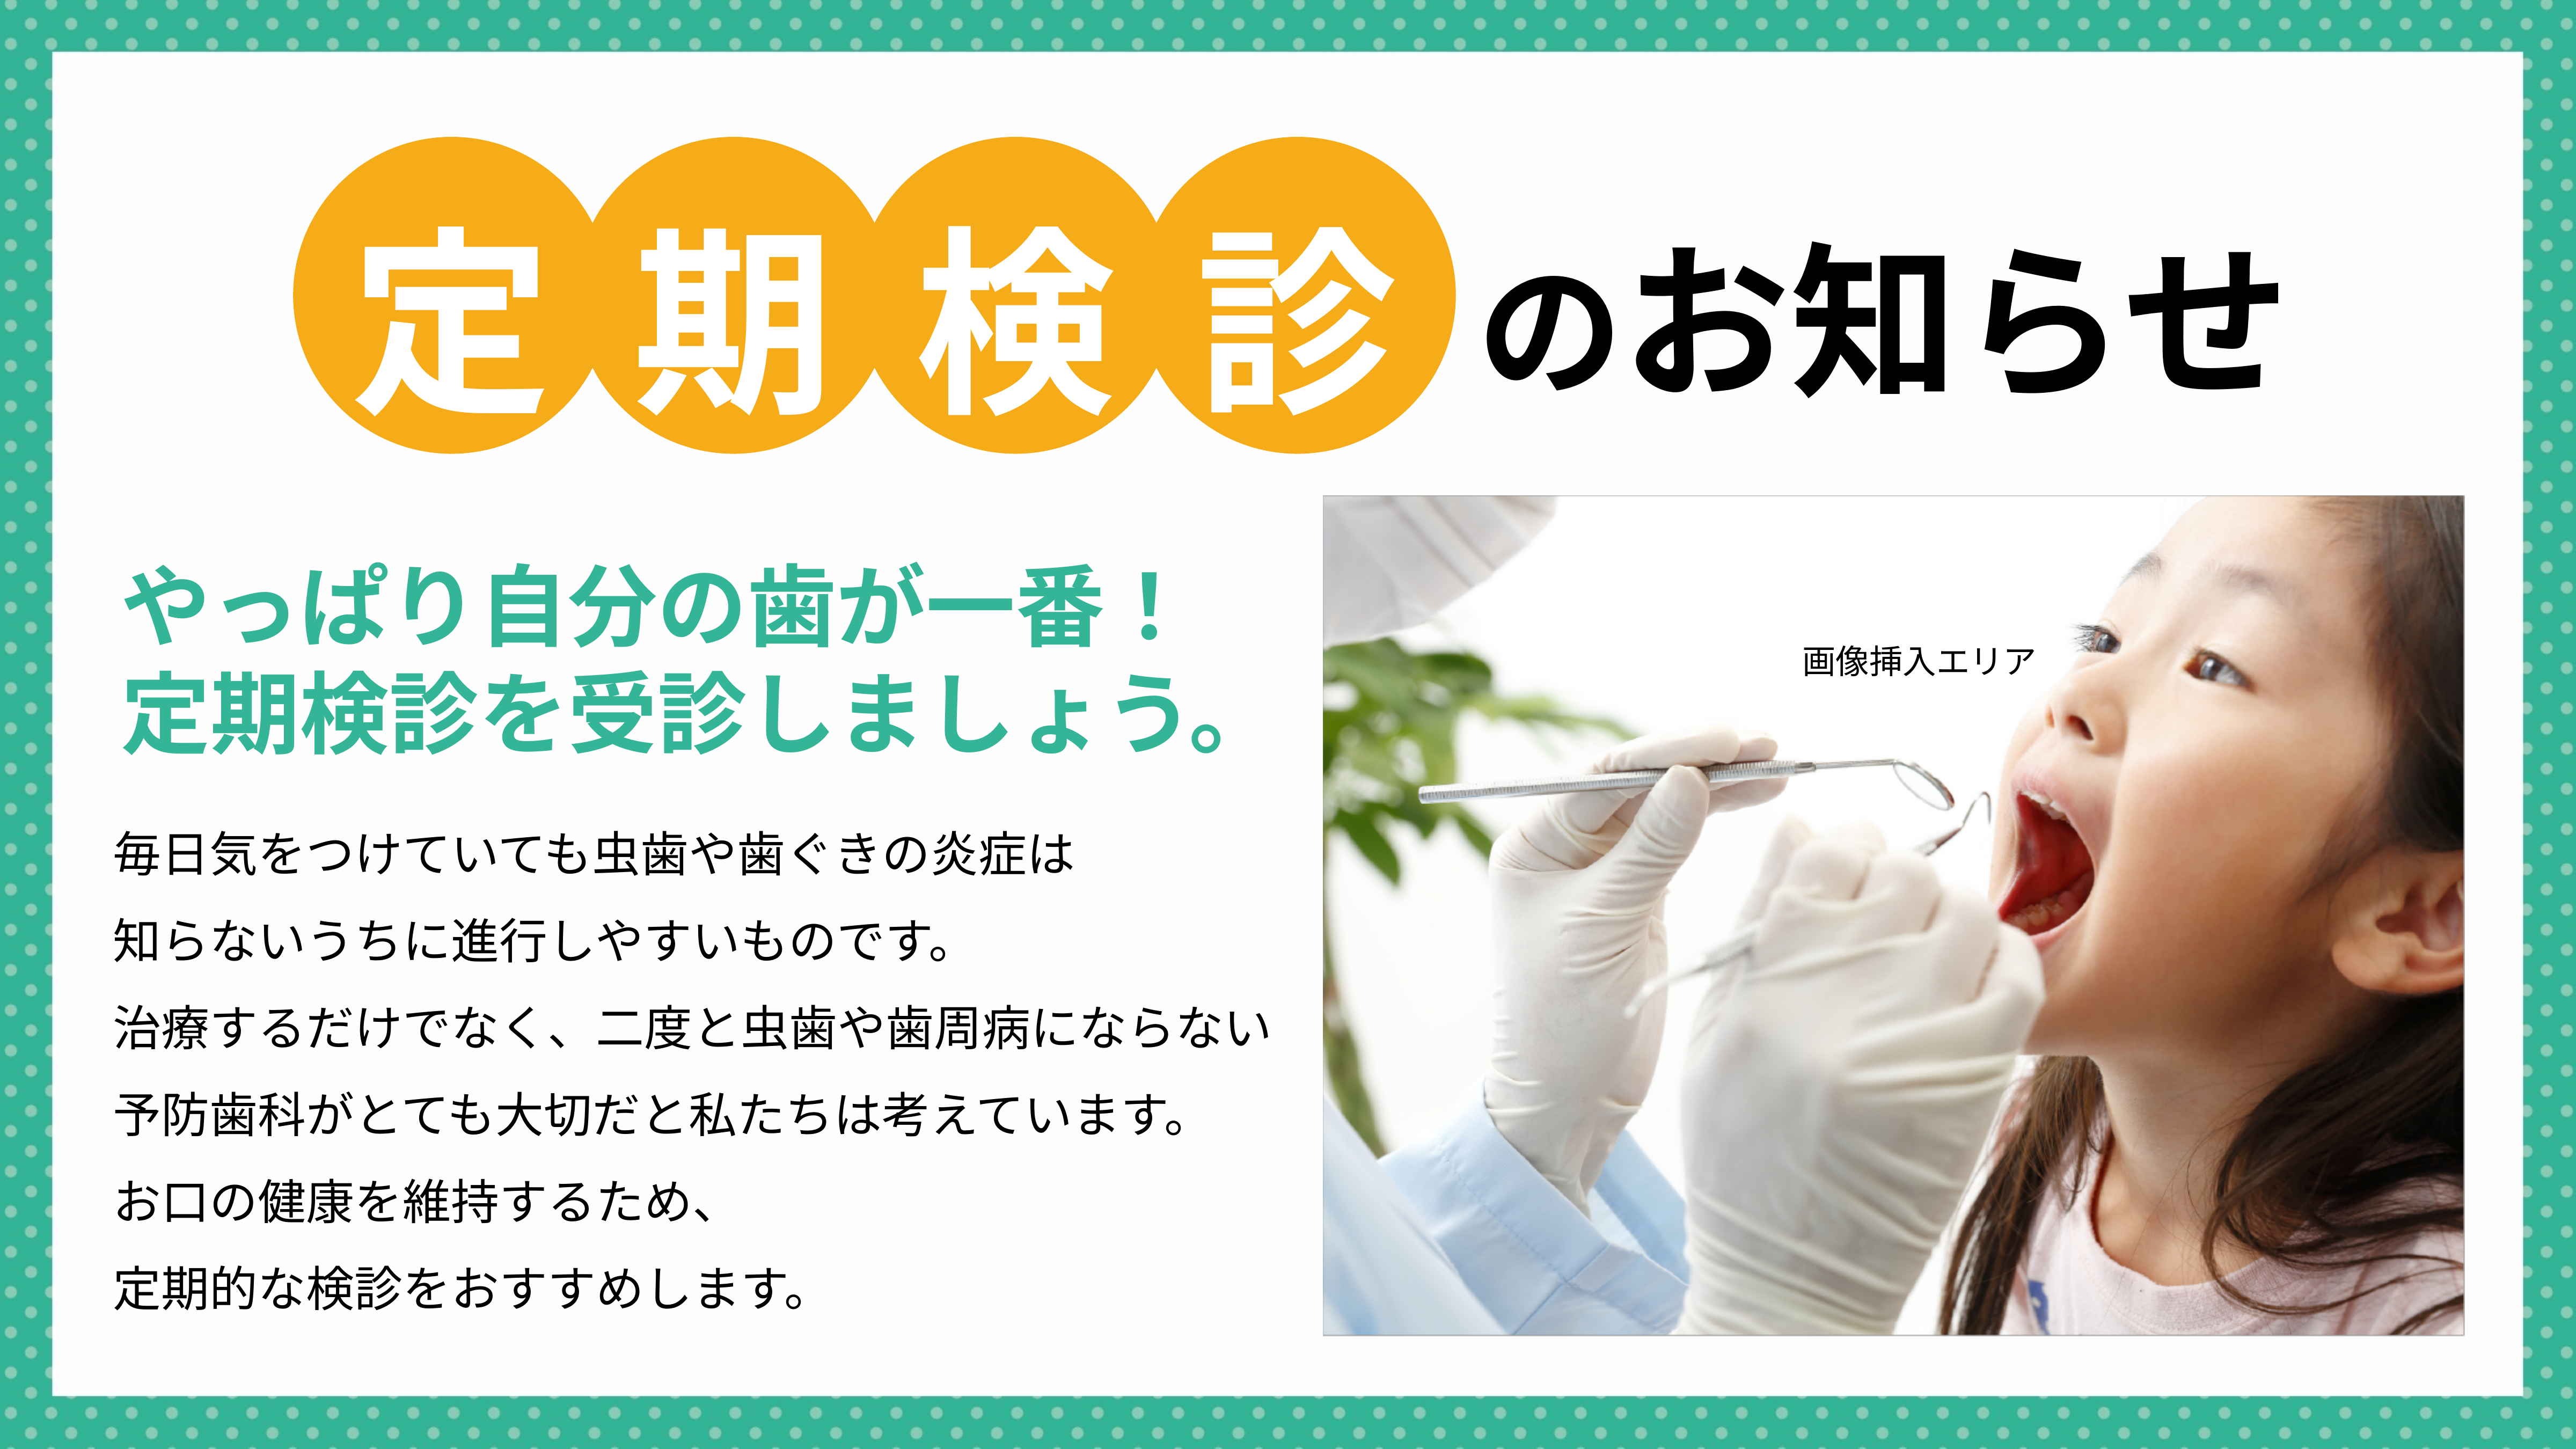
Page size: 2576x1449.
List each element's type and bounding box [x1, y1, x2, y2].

text_box [857, 136, 1139, 454]
text_box [293, 136, 575, 454]
text_box [575, 136, 857, 454]
text_box [1139, 136, 1456, 454]
picture [0, 0, 2576, 1449]
